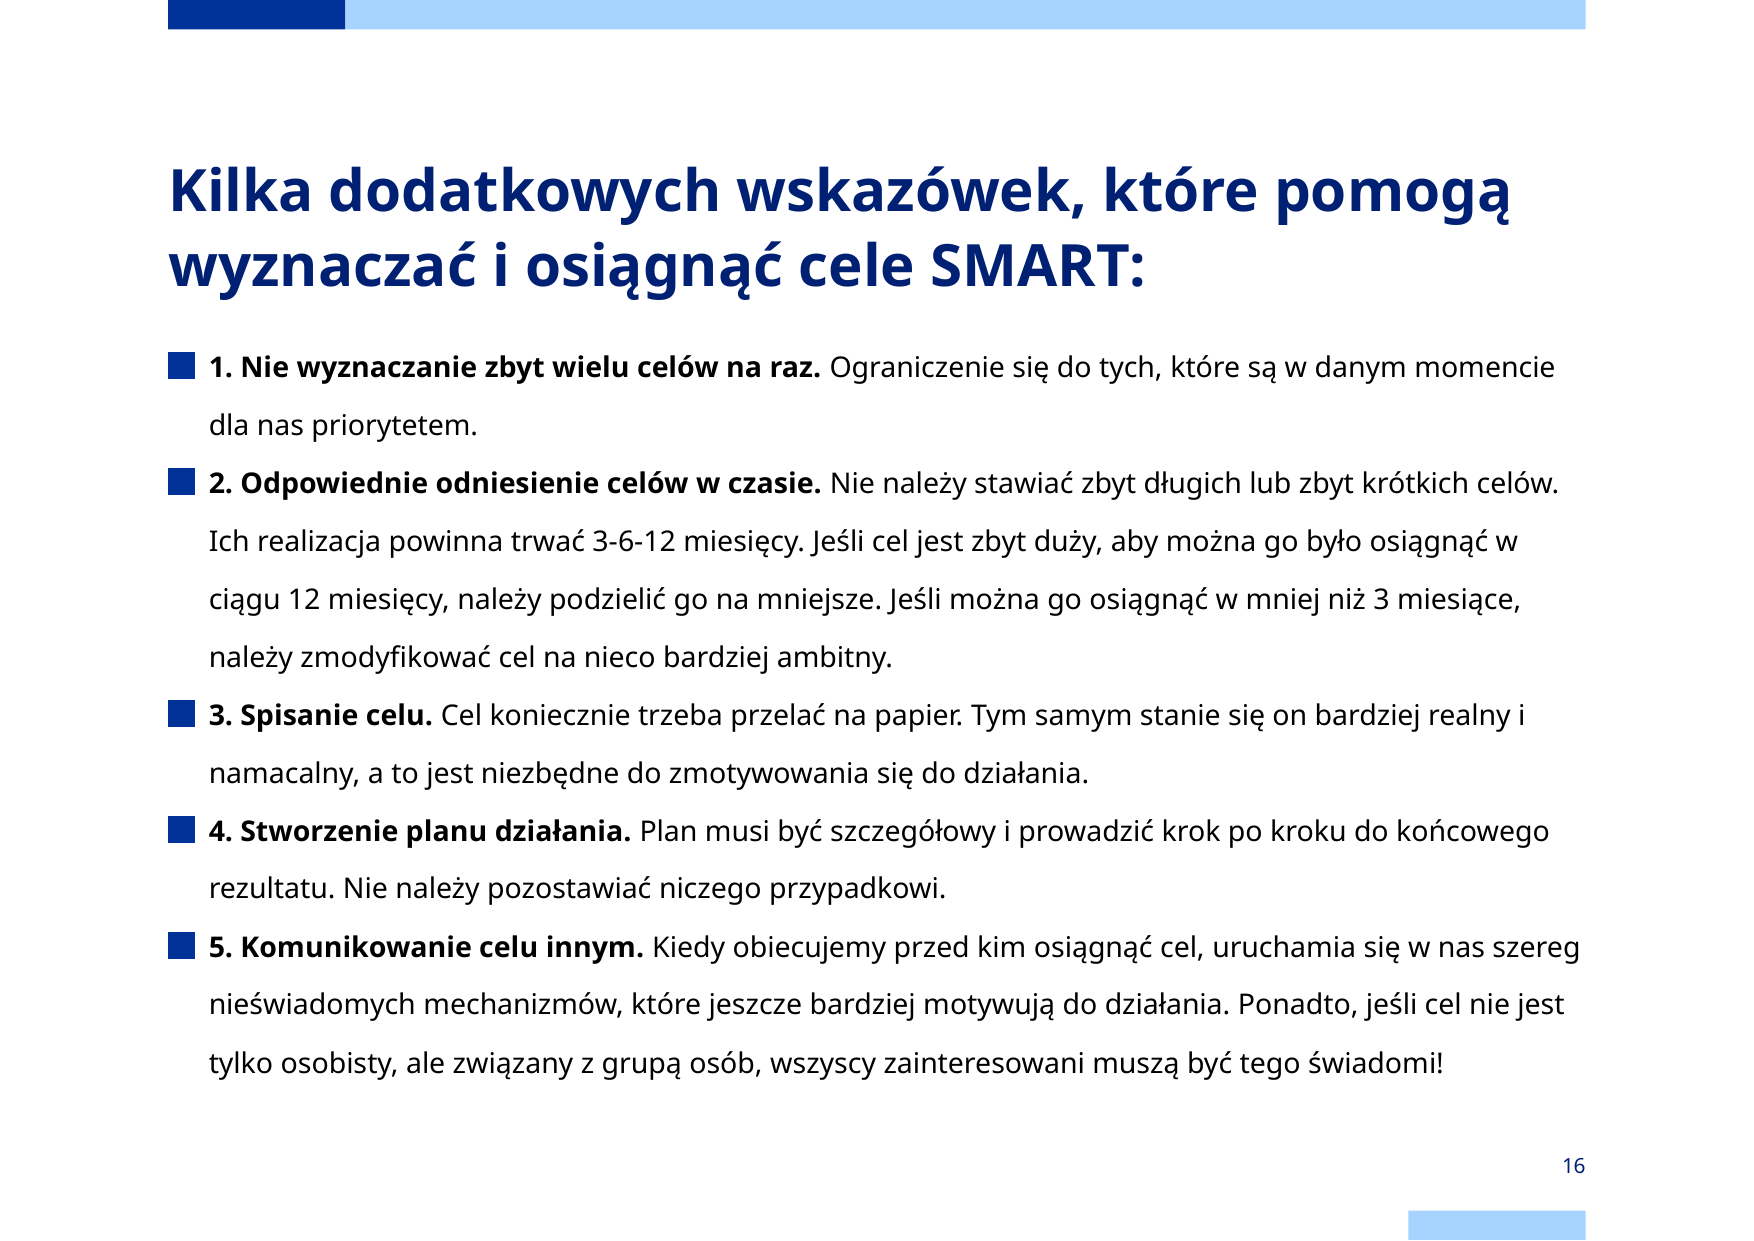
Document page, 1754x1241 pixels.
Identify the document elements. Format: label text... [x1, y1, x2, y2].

slide_number 16 [1408, 1151, 1586, 1182]
picture [168, 816, 195, 843]
list 1. Nie wyznaczanie zbyt wielu celów na raz. Ograniczenie się do tych, które są w danym momencie dla nas priorytetem. 2. Odpowiednie odniesienie celów w czasie. Nie należy stawiać zbyt długich lub zbyt krótkich celów. Ich realizacja powinna trwać 3-6-12 miesięcy. Jeśli cel jest zbyt duży, aby można go było osiągnąć w ciągu 12 miesięcy, należy podzielić go na mniejsze. Jeśli można go osiągnąć w mniej niż 3 miesiące, należy zmodyfikować cel na nieco bardziej ambitny. 3. Spisanie celu. Cel koniecznie trzeba przelać na papier. Tym samym stanie się on bardziej realny i namacalny, a to jest niezbędne do zmotywowania się do działania. 4. Stworzenie planu działania. Plan musi być szczegółowy i prowadzić krok po kroku do końcowego rezultatu. Nie należy pozostawiać niczego przypadkowi. 5. Komunikowanie celu innym. Kiedy obiecujemy przed kim osiągnąć cel, uruchamia się w nas szereg nieświadomych mechanizmów, które jeszcze bardziej motywują do działania. Ponadto, jeśli cel nie jest tylko osobisty, ale związany z grupą osób, wszyscy zainteresowani muszą być tego świadomi! [168, 324, 1586, 1093]
picture [168, 932, 195, 959]
title Kilka dodatkowych wskazówek, które pomogą wyznaczać i osiągnąć cele SMART: [168, 147, 1586, 324]
picture [168, 352, 195, 379]
picture [168, 700, 195, 727]
picture [168, 468, 195, 495]
